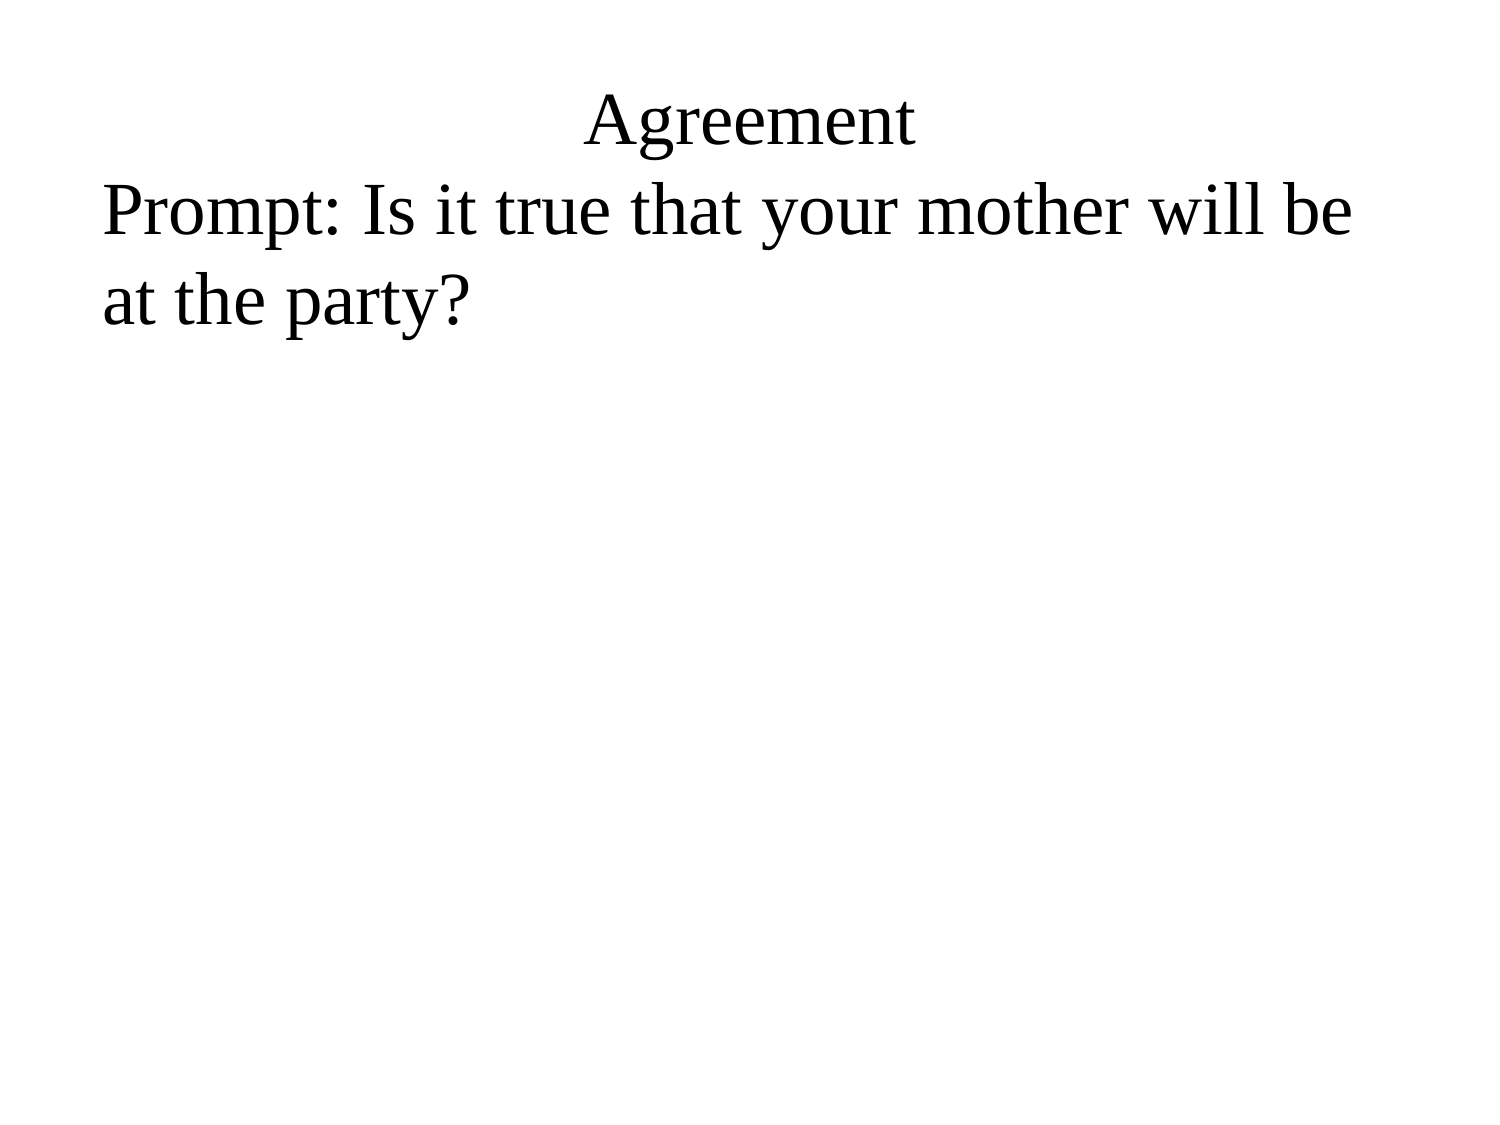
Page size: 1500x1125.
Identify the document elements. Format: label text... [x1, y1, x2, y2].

text_box Agreement Prompt: Is it true that your mother will be at the party? [87, 62, 1413, 348]
